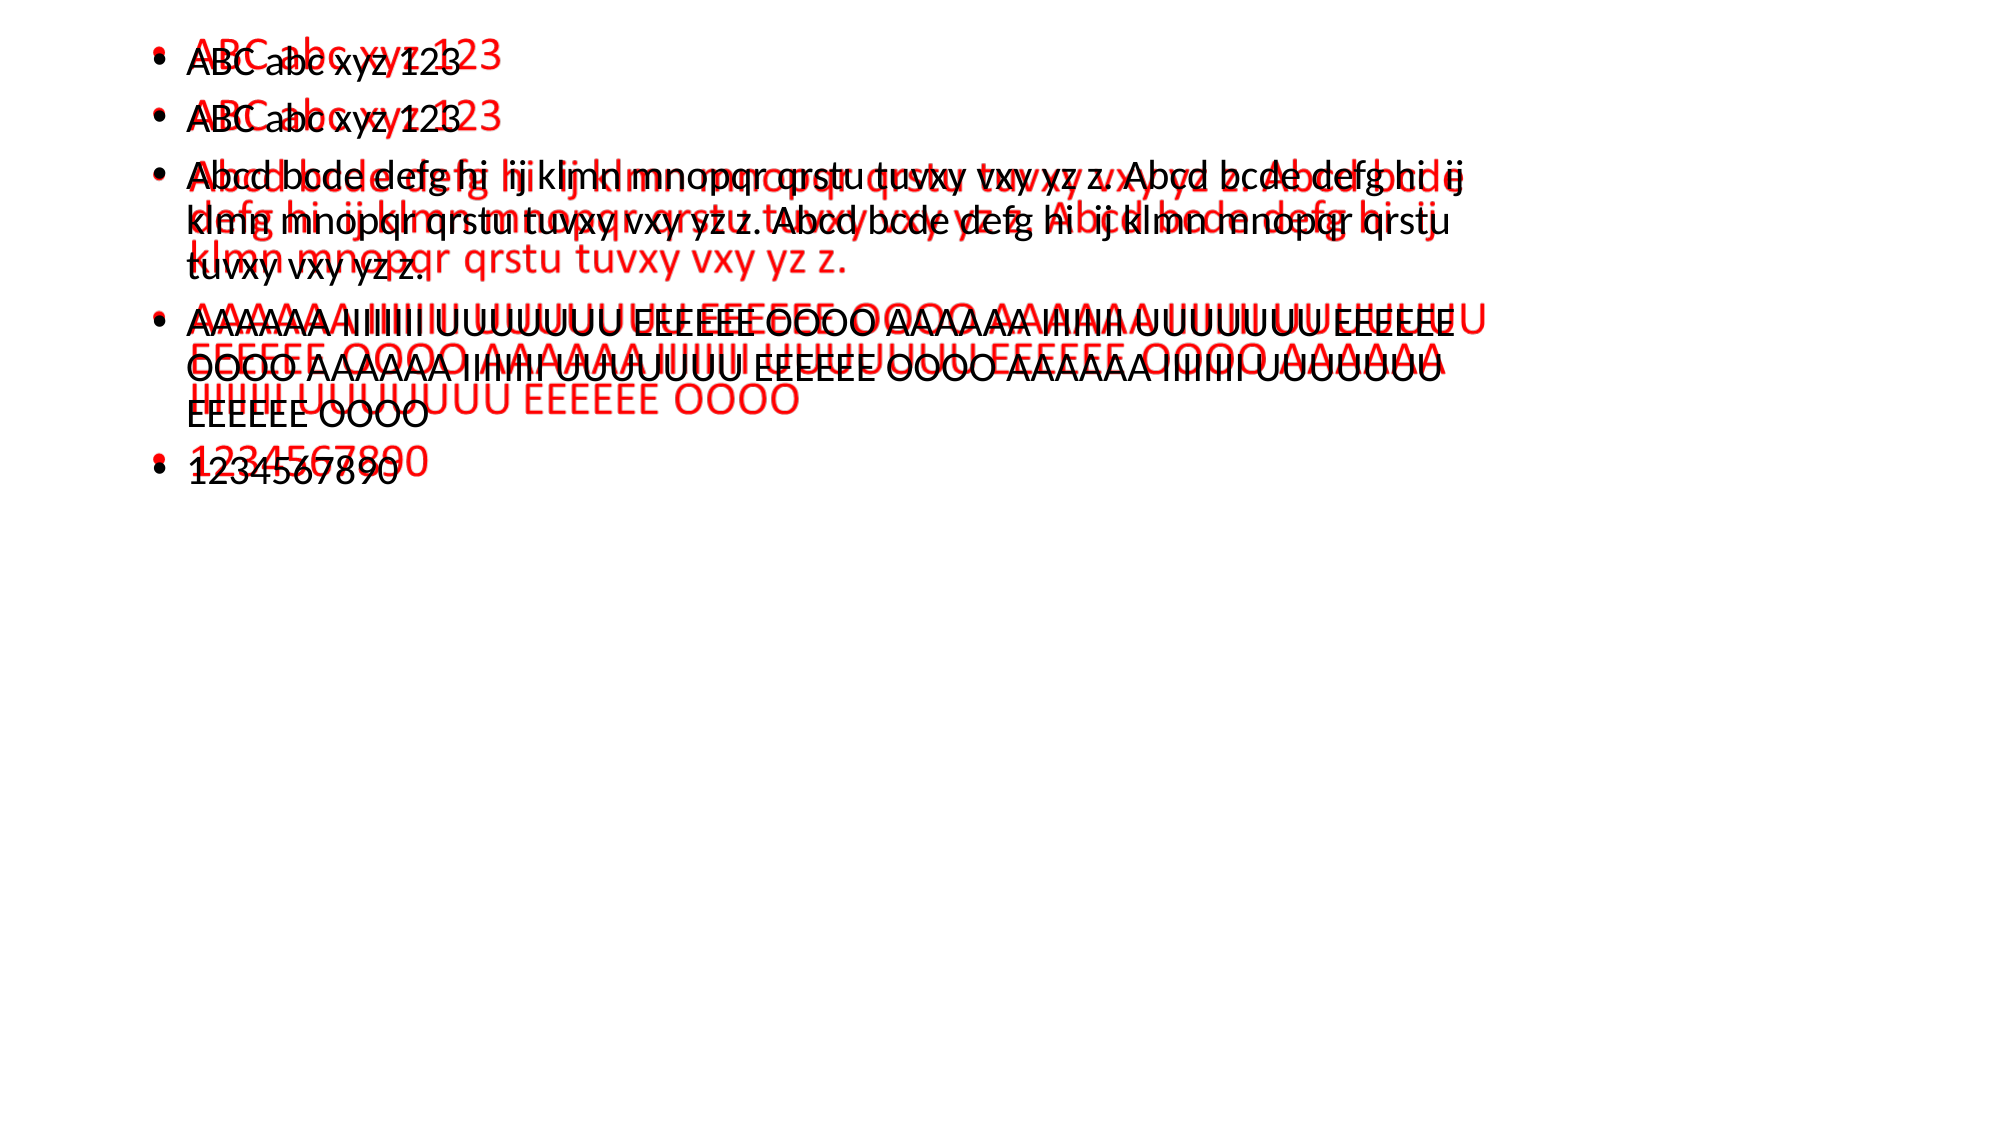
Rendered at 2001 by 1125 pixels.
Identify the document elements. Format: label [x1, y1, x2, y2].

picture [124, 9, 1527, 519]
